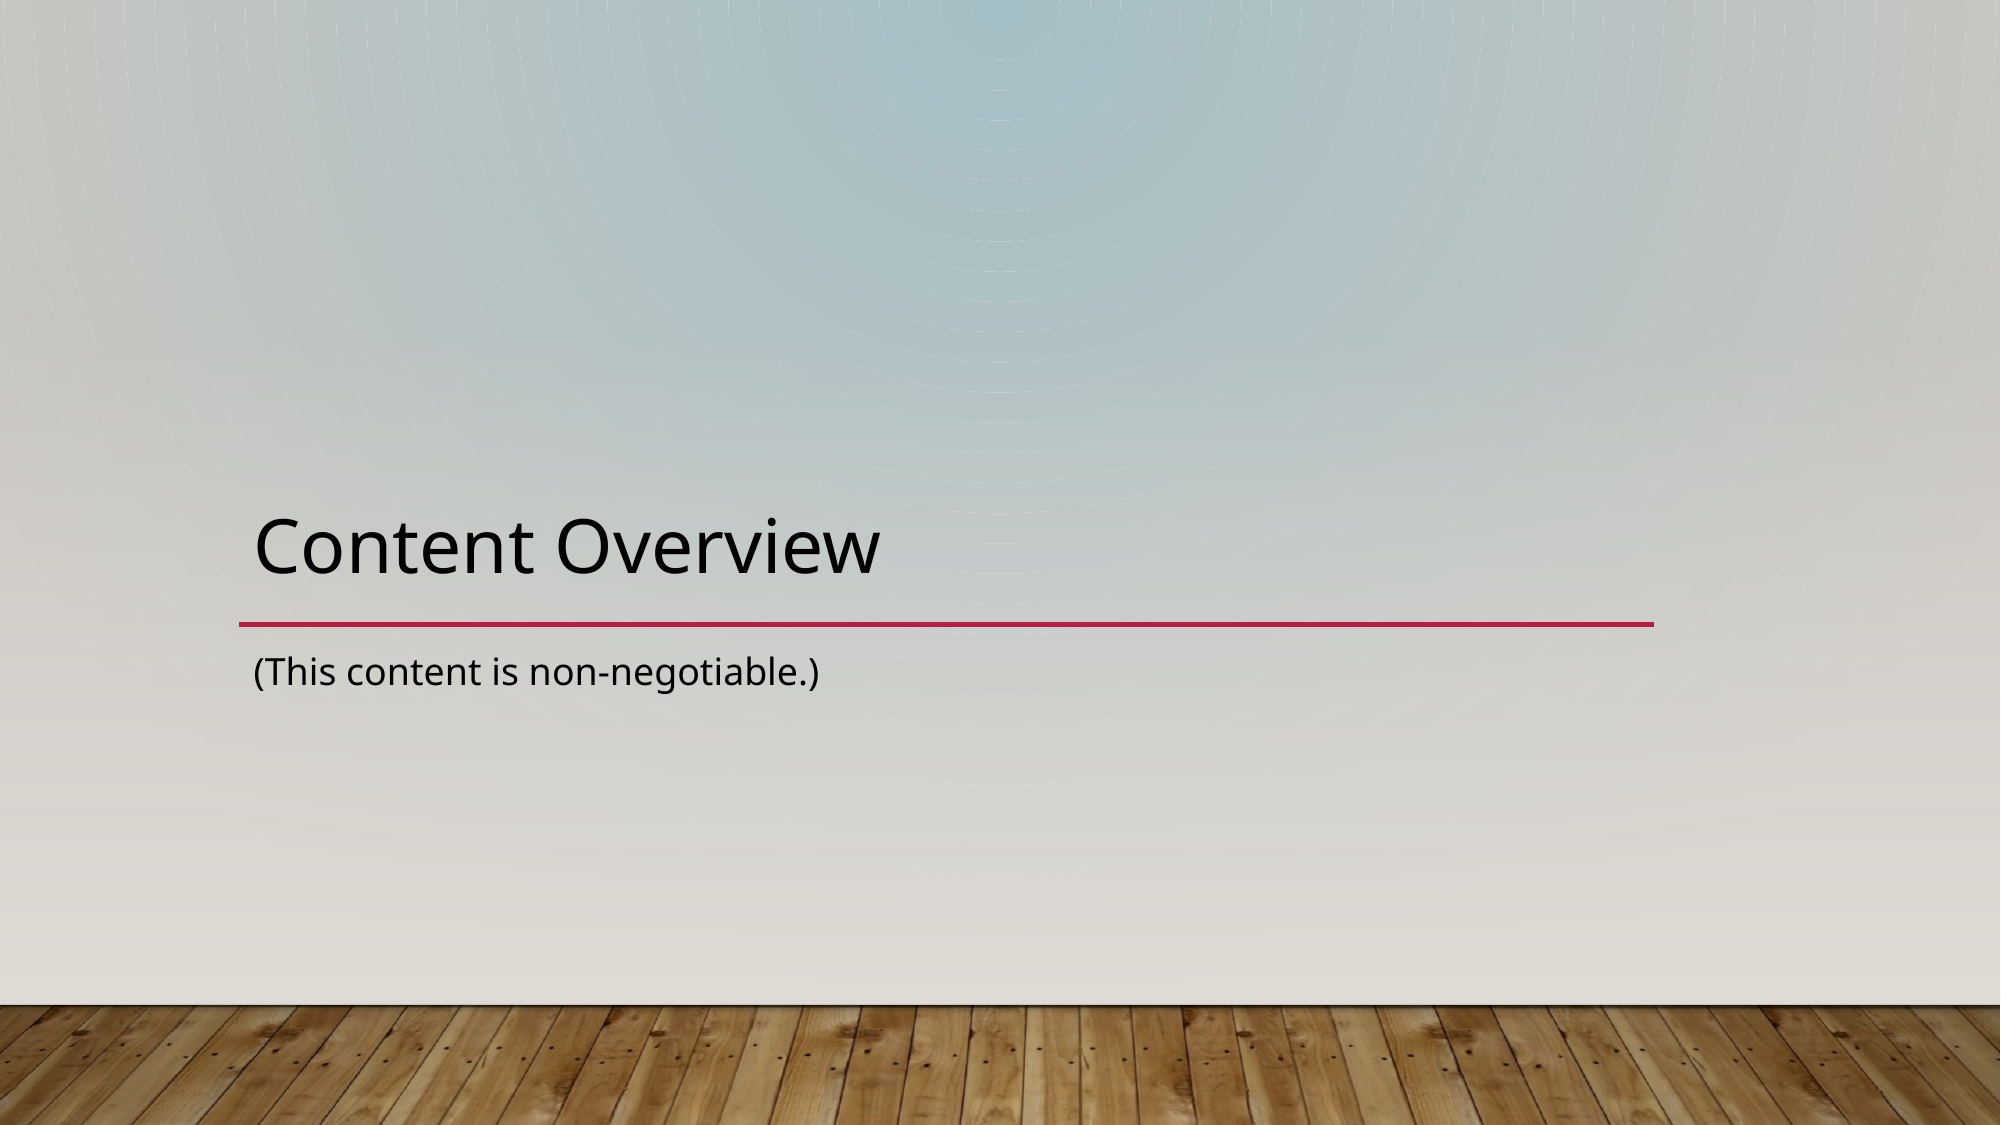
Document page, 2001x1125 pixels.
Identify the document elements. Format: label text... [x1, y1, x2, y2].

title Content Overview [238, 288, 1657, 598]
picture [0, 1005, 2000, 1125]
list (This content is non-negotiable.) [238, 624, 1655, 791]
